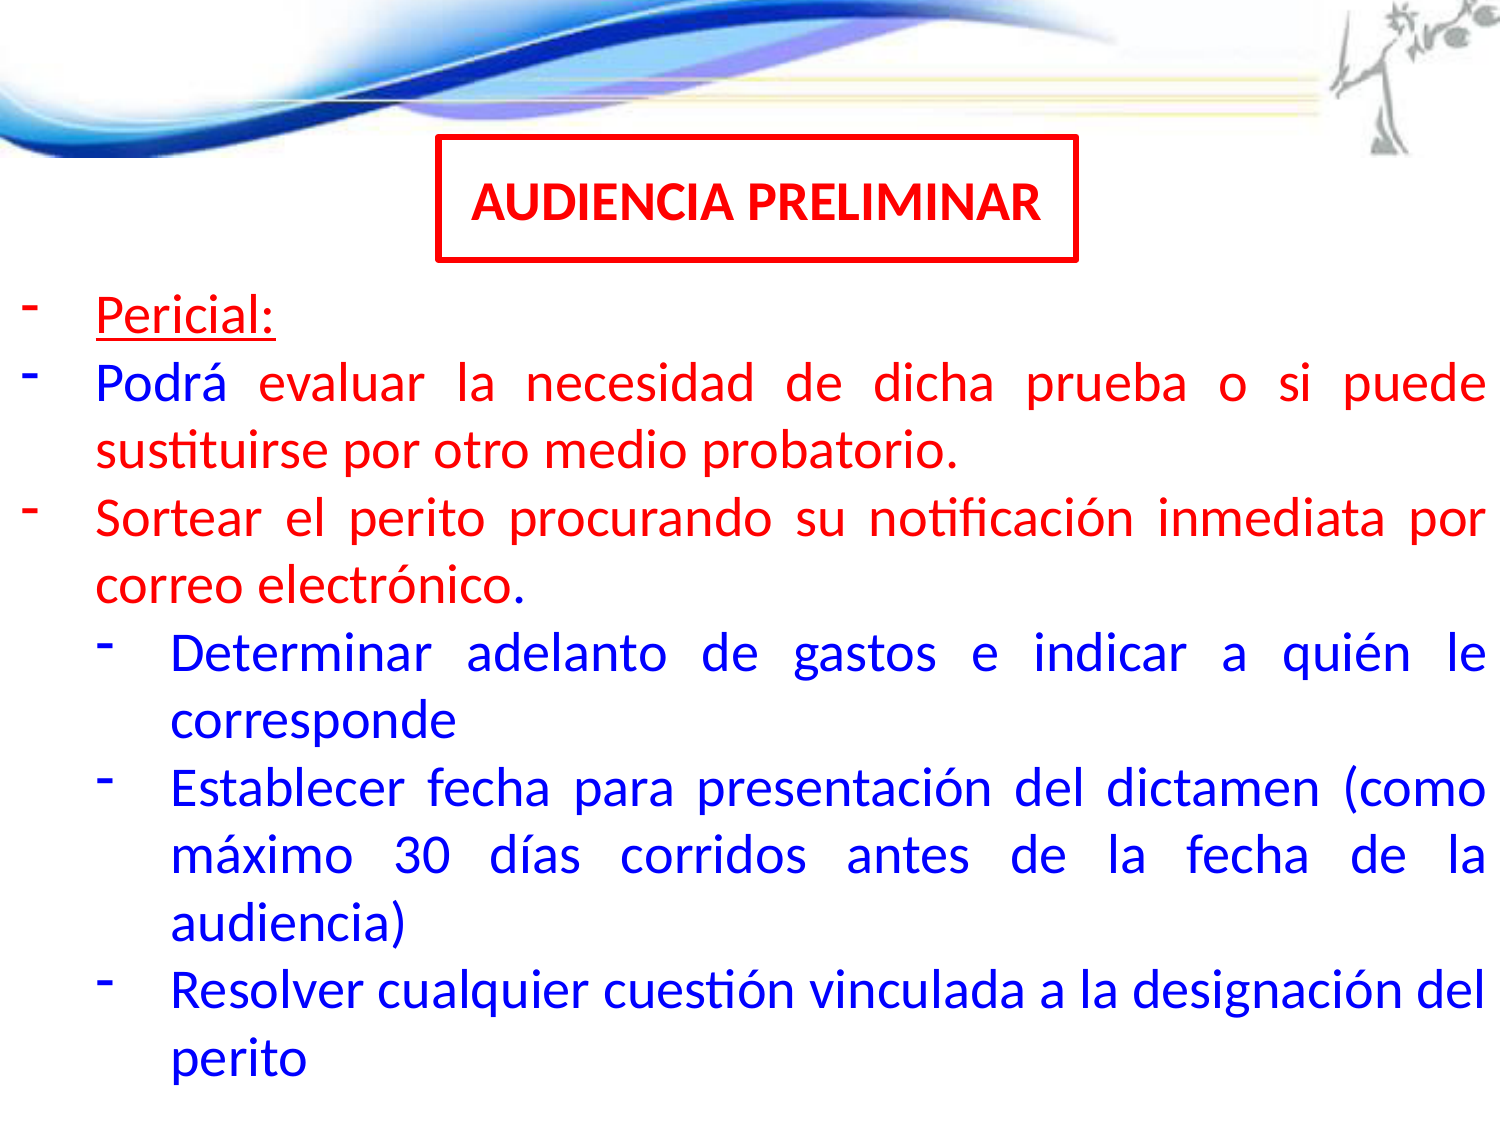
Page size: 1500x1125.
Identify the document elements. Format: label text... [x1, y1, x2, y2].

text_box AUDIENCIA PRELIMINAR [436, 165, 1078, 262]
text_box Pericial: Podrá evaluar la necesidad de dicha prueba o si puede sustituirse por otro medio probatorio. Sortear el perito procurando su notificación inmediata por correo electrónico. Determinar adelanto de gastos e indicar a quién le corresponde Establecer fecha para presentación del dictamen (como máximo 30 días corridos antes de la fecha de la audiencia) Resolver cualquier cuestión vinculada a la designación del perito [5, 164, 1500, 1125]
picture [0, 0, 1500, 158]
